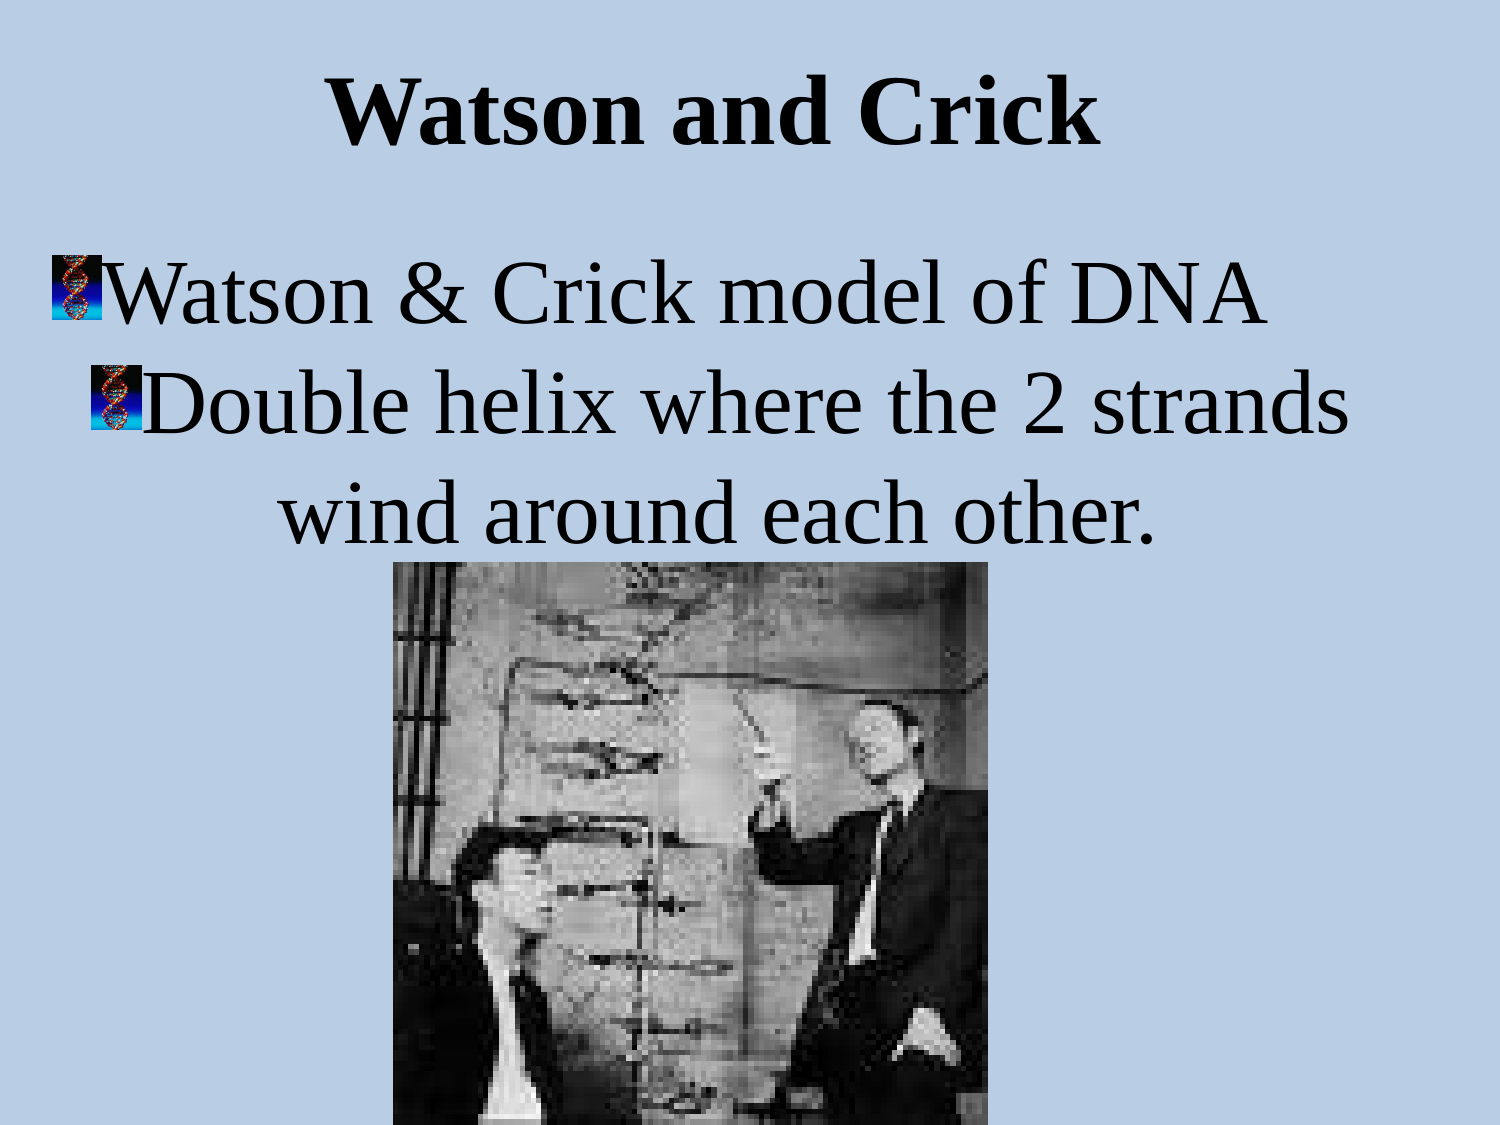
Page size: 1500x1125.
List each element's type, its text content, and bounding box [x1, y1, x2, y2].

text_box Watson & Crick model of DNA Double helix where the 2 strands wind around each other. [37, 224, 1450, 570]
picture [91, 421, 103, 425]
text_box Watson and Crick [308, 37, 1117, 173]
picture [392, 562, 988, 1125]
picture [91, 365, 142, 430]
picture [52, 311, 64, 315]
picture [52, 255, 102, 320]
